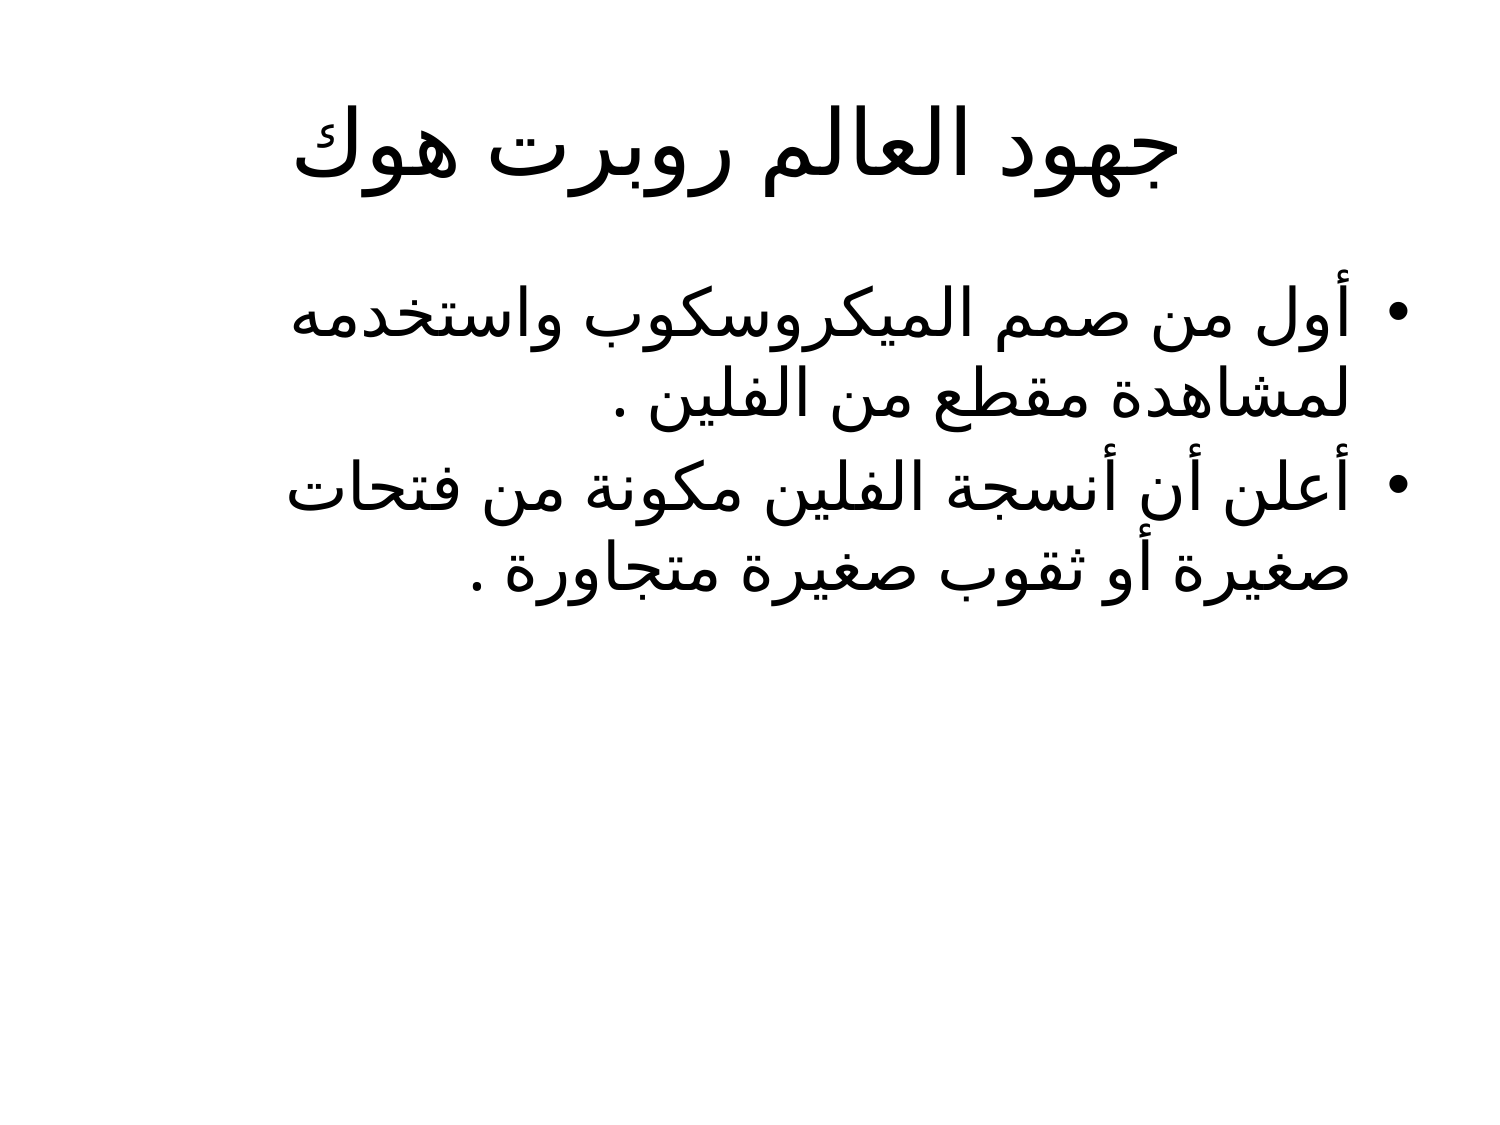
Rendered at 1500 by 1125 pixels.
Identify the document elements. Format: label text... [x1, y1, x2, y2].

title جهود العالم روبرت هوك [75, 45, 1425, 233]
list أول من صمم الميكروسكوب واستخدمه لمشاهدة مقطع من الفلين . أعلن أن أنسجة الفلين مكونة من فتحات صغيرة أو ثقوب صغيرة متجاورة . [75, 262, 1425, 1005]
